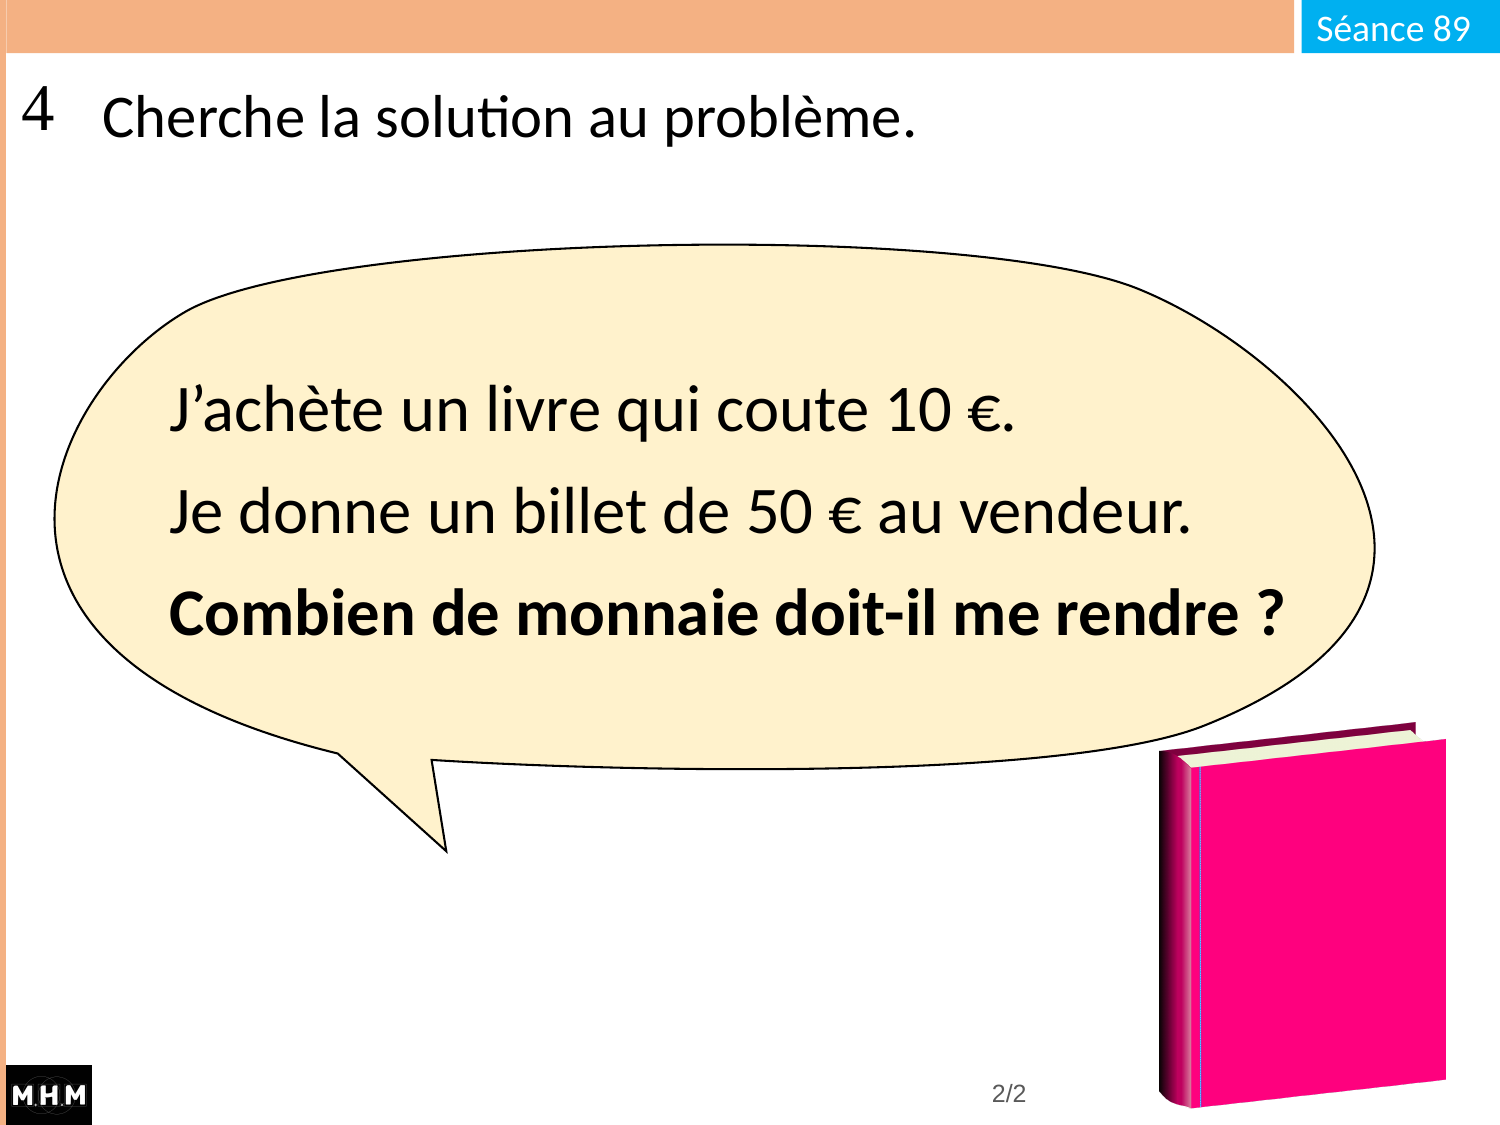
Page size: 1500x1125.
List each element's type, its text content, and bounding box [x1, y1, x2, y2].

picture [6, 1065, 92, 1125]
title Cherche la solution au problème. [87, 32, 1382, 158]
picture [1159, 722, 1446, 1109]
text_box [53, 243, 1376, 854]
text_box 2/2 [972, 1069, 1047, 1115]
text_box J’achète un livre qui coute 10 €. Je donne un billet de 50 € au vendeur. Combien de monnaie doit-il me rendre ? [154, 351, 1314, 657]
